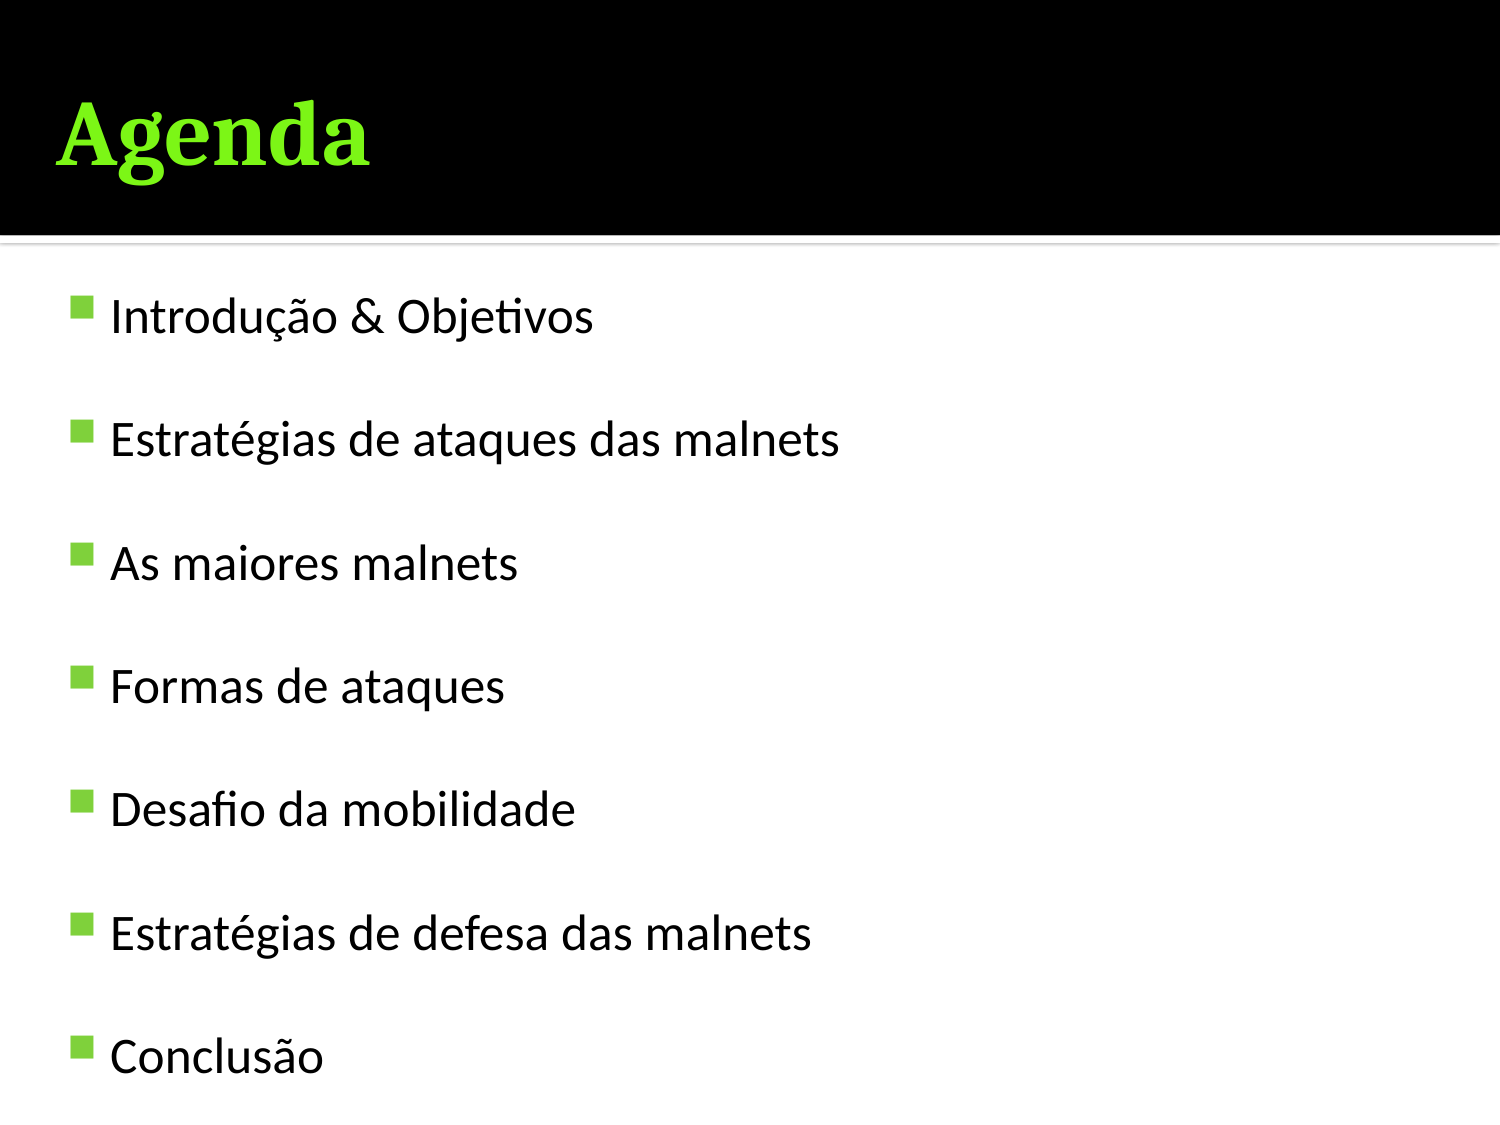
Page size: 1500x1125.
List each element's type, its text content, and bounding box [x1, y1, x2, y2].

list Introdução & Objetivos Estratégias de ataques das malnets As maiores malnets Formas de ataques Desafio da mobilidade Estratégias de defesa das malnets Conclusão [41, 267, 1459, 1094]
title Agenda [41, 25, 1459, 231]
